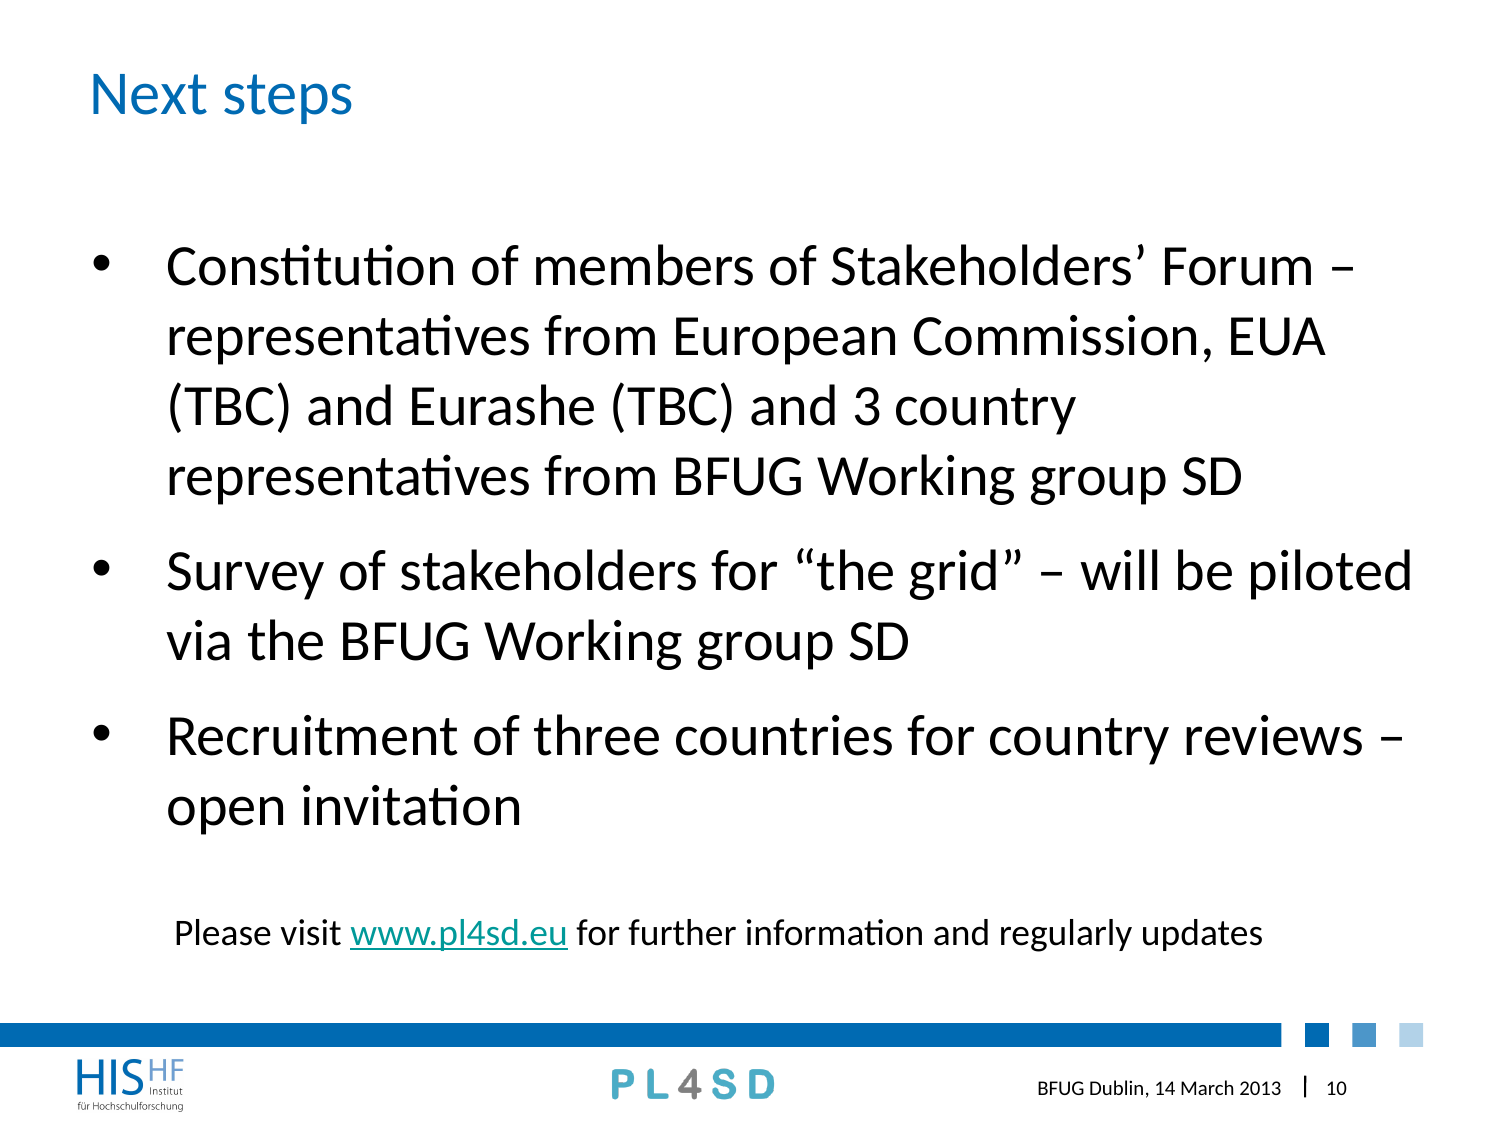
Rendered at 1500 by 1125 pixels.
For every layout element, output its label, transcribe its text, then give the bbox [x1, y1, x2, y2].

text_box Please visit www.pl4sd.eu for further information and regularly updates [159, 893, 1329, 961]
title Next steps [75, 45, 1425, 149]
text_box Constitution of members of Stakeholders’ Forum – representatives from European Commission, EUA (TBC) and Eurashe (TBC) and 3 country representatives from BFUG Working group SD Survey of stakeholders for “the grid” – will be piloted via the BFUG Working group SD Recruitment of three countries for country reviews – open invitation [76, 219, 1447, 845]
picture [76, 1058, 184, 1113]
picture [584, 1046, 810, 1125]
